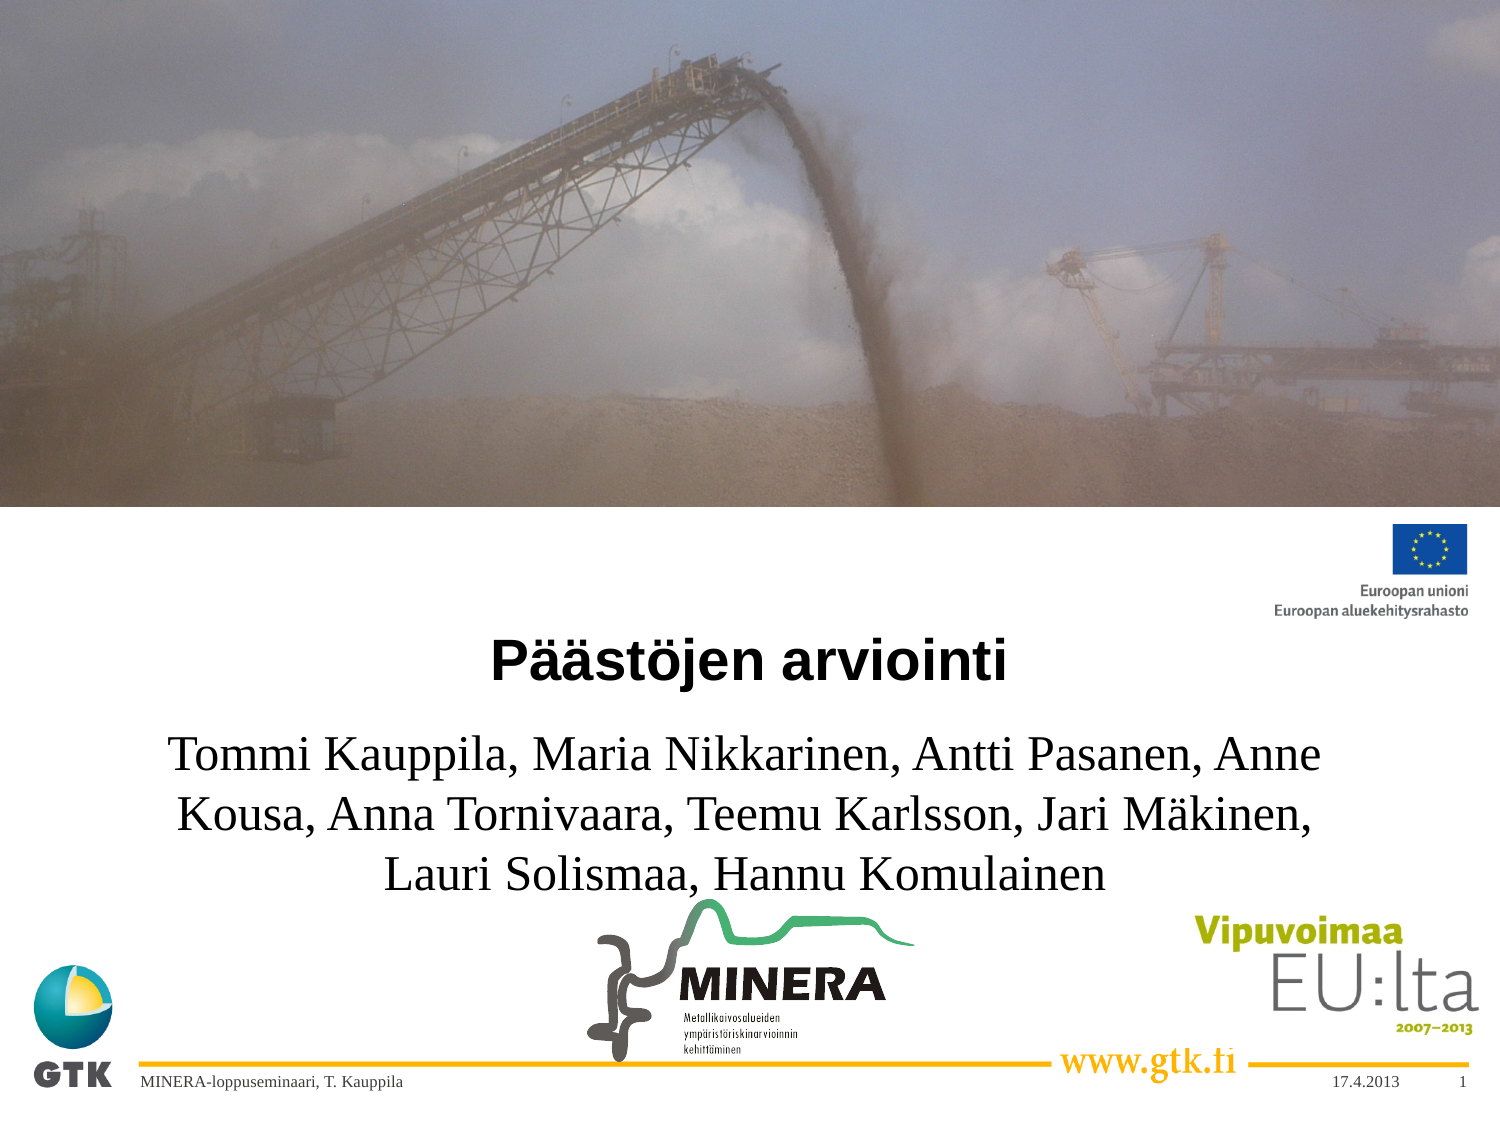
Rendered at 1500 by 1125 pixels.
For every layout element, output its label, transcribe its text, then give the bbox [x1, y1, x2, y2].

title Päästöjen arviointi [117, 562, 1383, 700]
picture [0, 0, 1500, 507]
slide_number 1 [1415, 1069, 1483, 1093]
picture [1274, 524, 1469, 620]
picture [131, 899, 1500, 1092]
footer MINERA-loppuseminaari, T. Kauppila [125, 1069, 1056, 1093]
subtitle Tommi Kauppila, Maria Nikkarinen, Antti Pasanen, Anne Kousa, Anna Tornivaara, Teemu Karlsson, Jari Mäkinen, Lauri Solismaa, Hannu Komulainen [112, 712, 1378, 973]
picture [28, 952, 118, 1094]
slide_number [1240, 1069, 1415, 1093]
